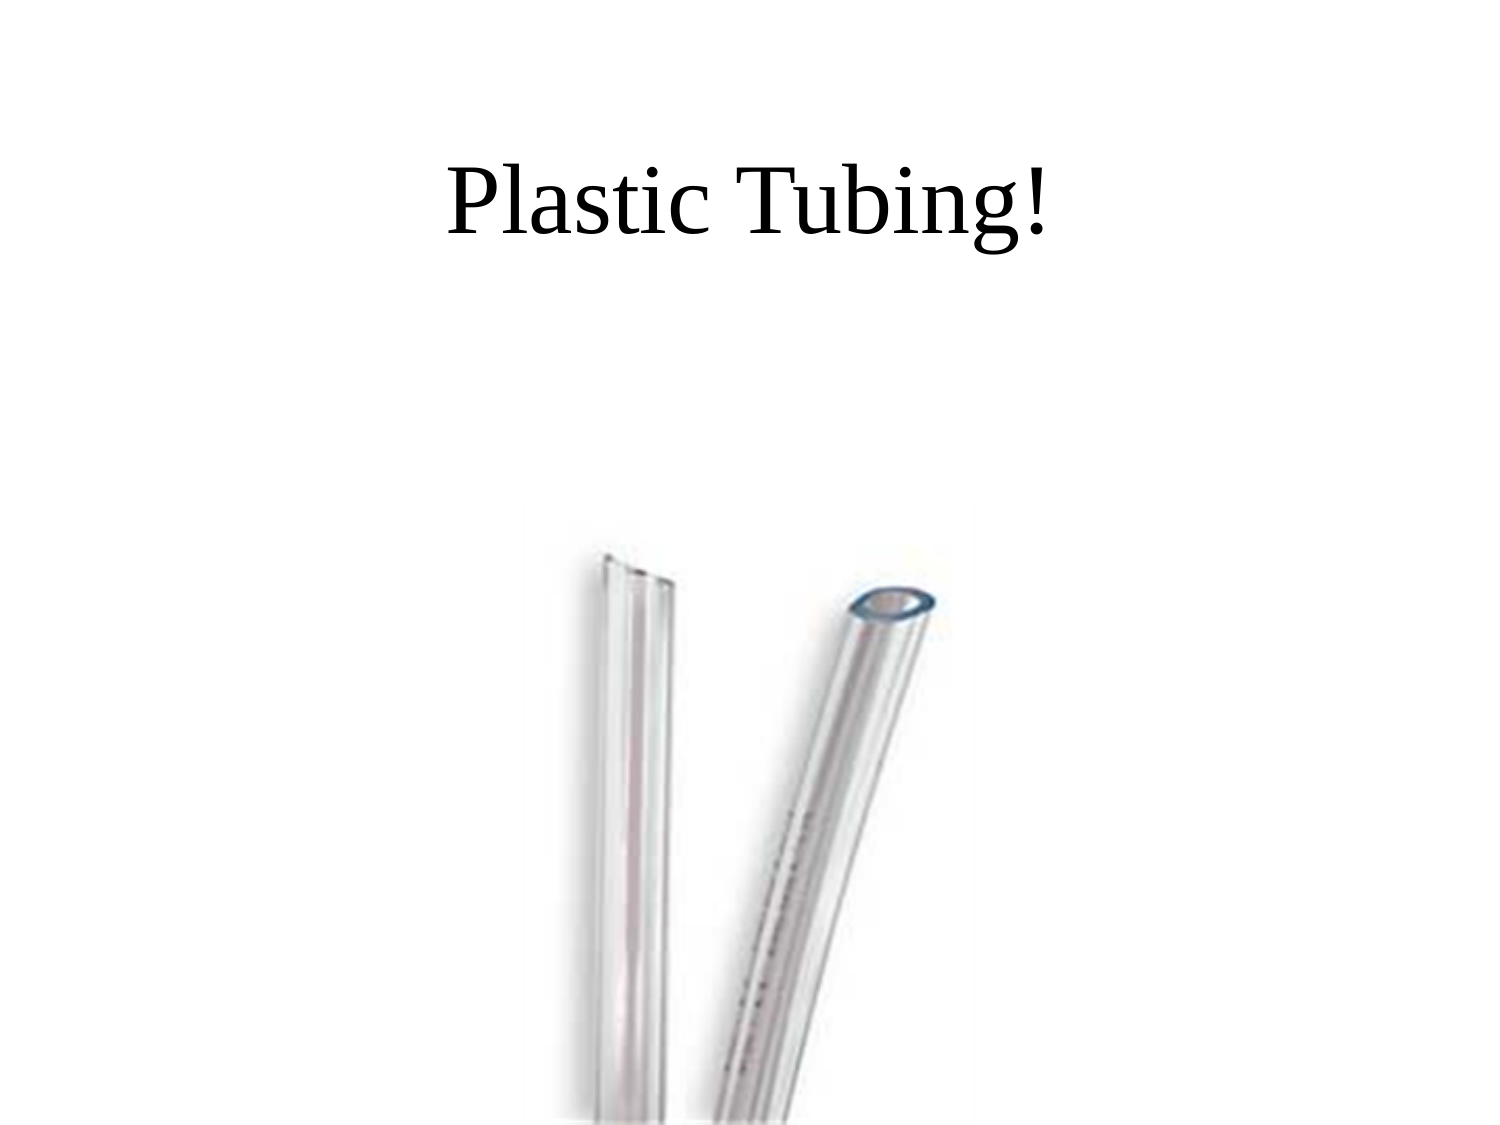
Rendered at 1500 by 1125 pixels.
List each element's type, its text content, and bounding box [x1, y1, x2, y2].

title Plastic Tubing! [112, 99, 1388, 288]
picture [437, 499, 1063, 1125]
